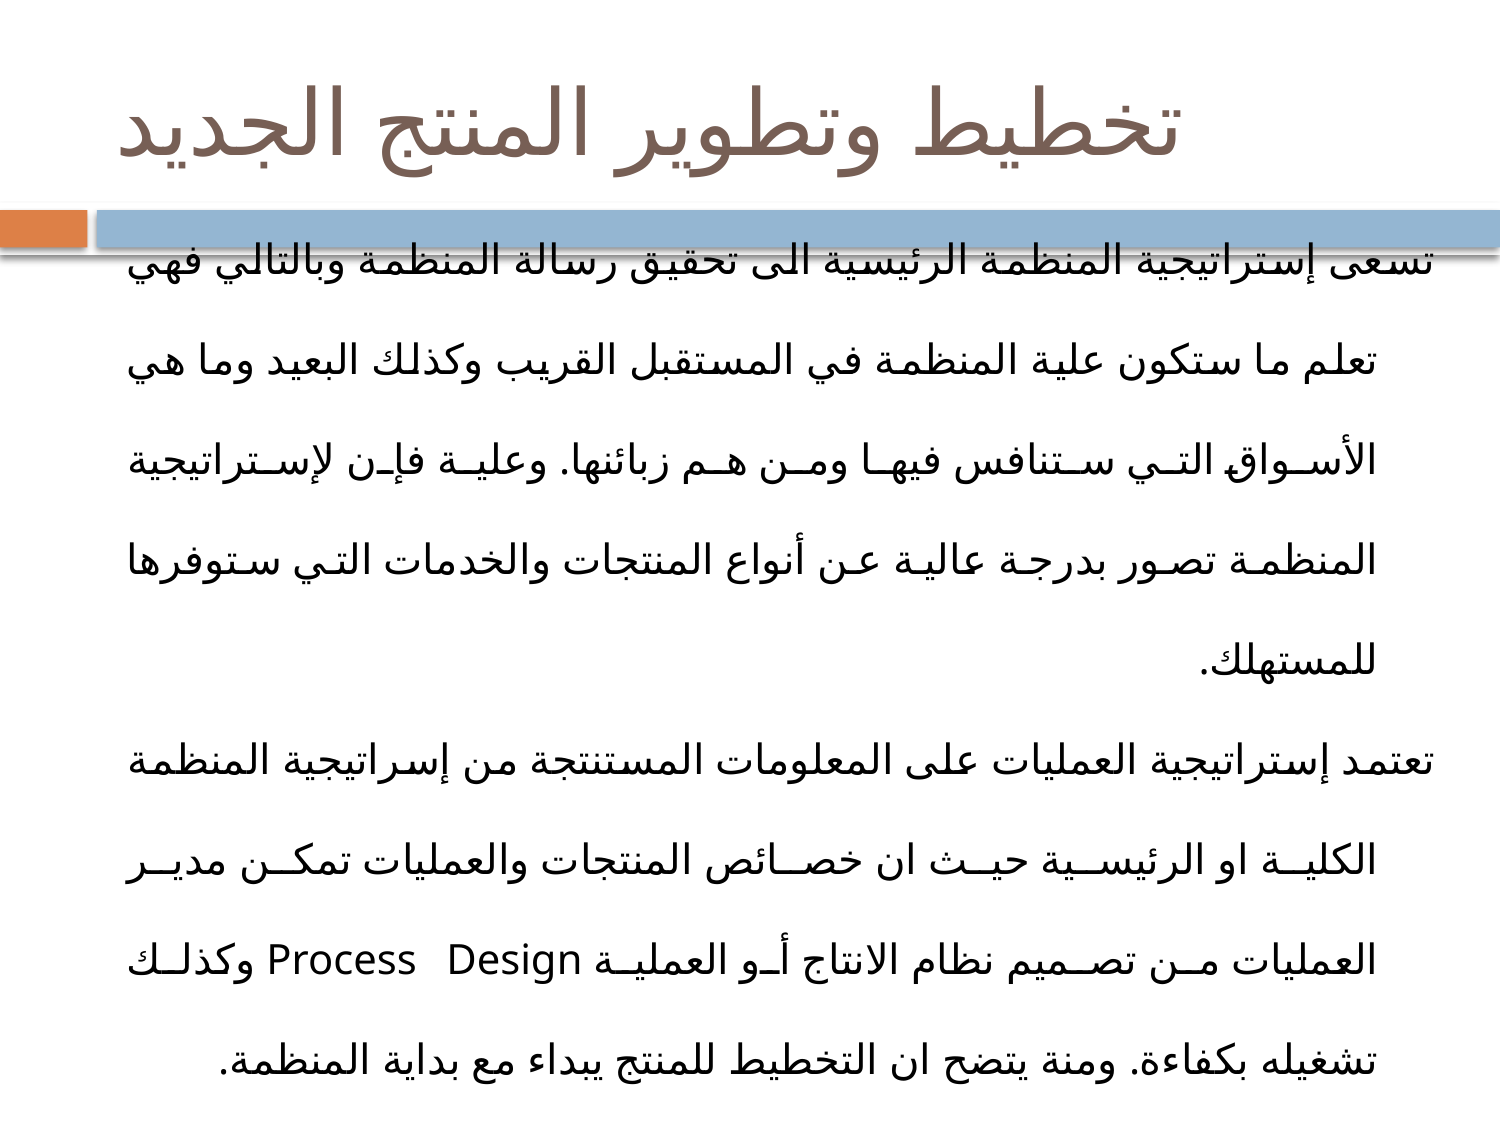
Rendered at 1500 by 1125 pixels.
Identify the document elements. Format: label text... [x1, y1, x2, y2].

title تخطيط وتطوير المنتج الجديد [100, 37, 1438, 200]
text_box تسعى إستراتيجية المنظمة الرئيسية الى تحقيق رسالة المنظمة وبالتالي فهي تعلم ما ستكون علية المنظمة في المستقبل القريب وكذلك البعيد وما هي الأسواق التي ستنافس فيها ومن هم زبائنها. وعلية فإن لإستراتيجية المنظمة تصور بدرجة عالية عن أنواع المنتجات والخدمات التي ستوفرها للمستهلك. تعتمد إستراتيجية العمليات على المعلومات المستنتجة من إسراتيجية المنظمة الكلية او الرئيسية حيث ان خصائص المنتجات والعمليات تمكن مدير العمليات من تصميم نظام الانتاج أو العملية Process Design وكذلك تشغيله بكفاءة. ومنة يتضح ان التخطيط للمنتج يبداء مع بداية المنظمة. [112, 281, 1450, 985]
